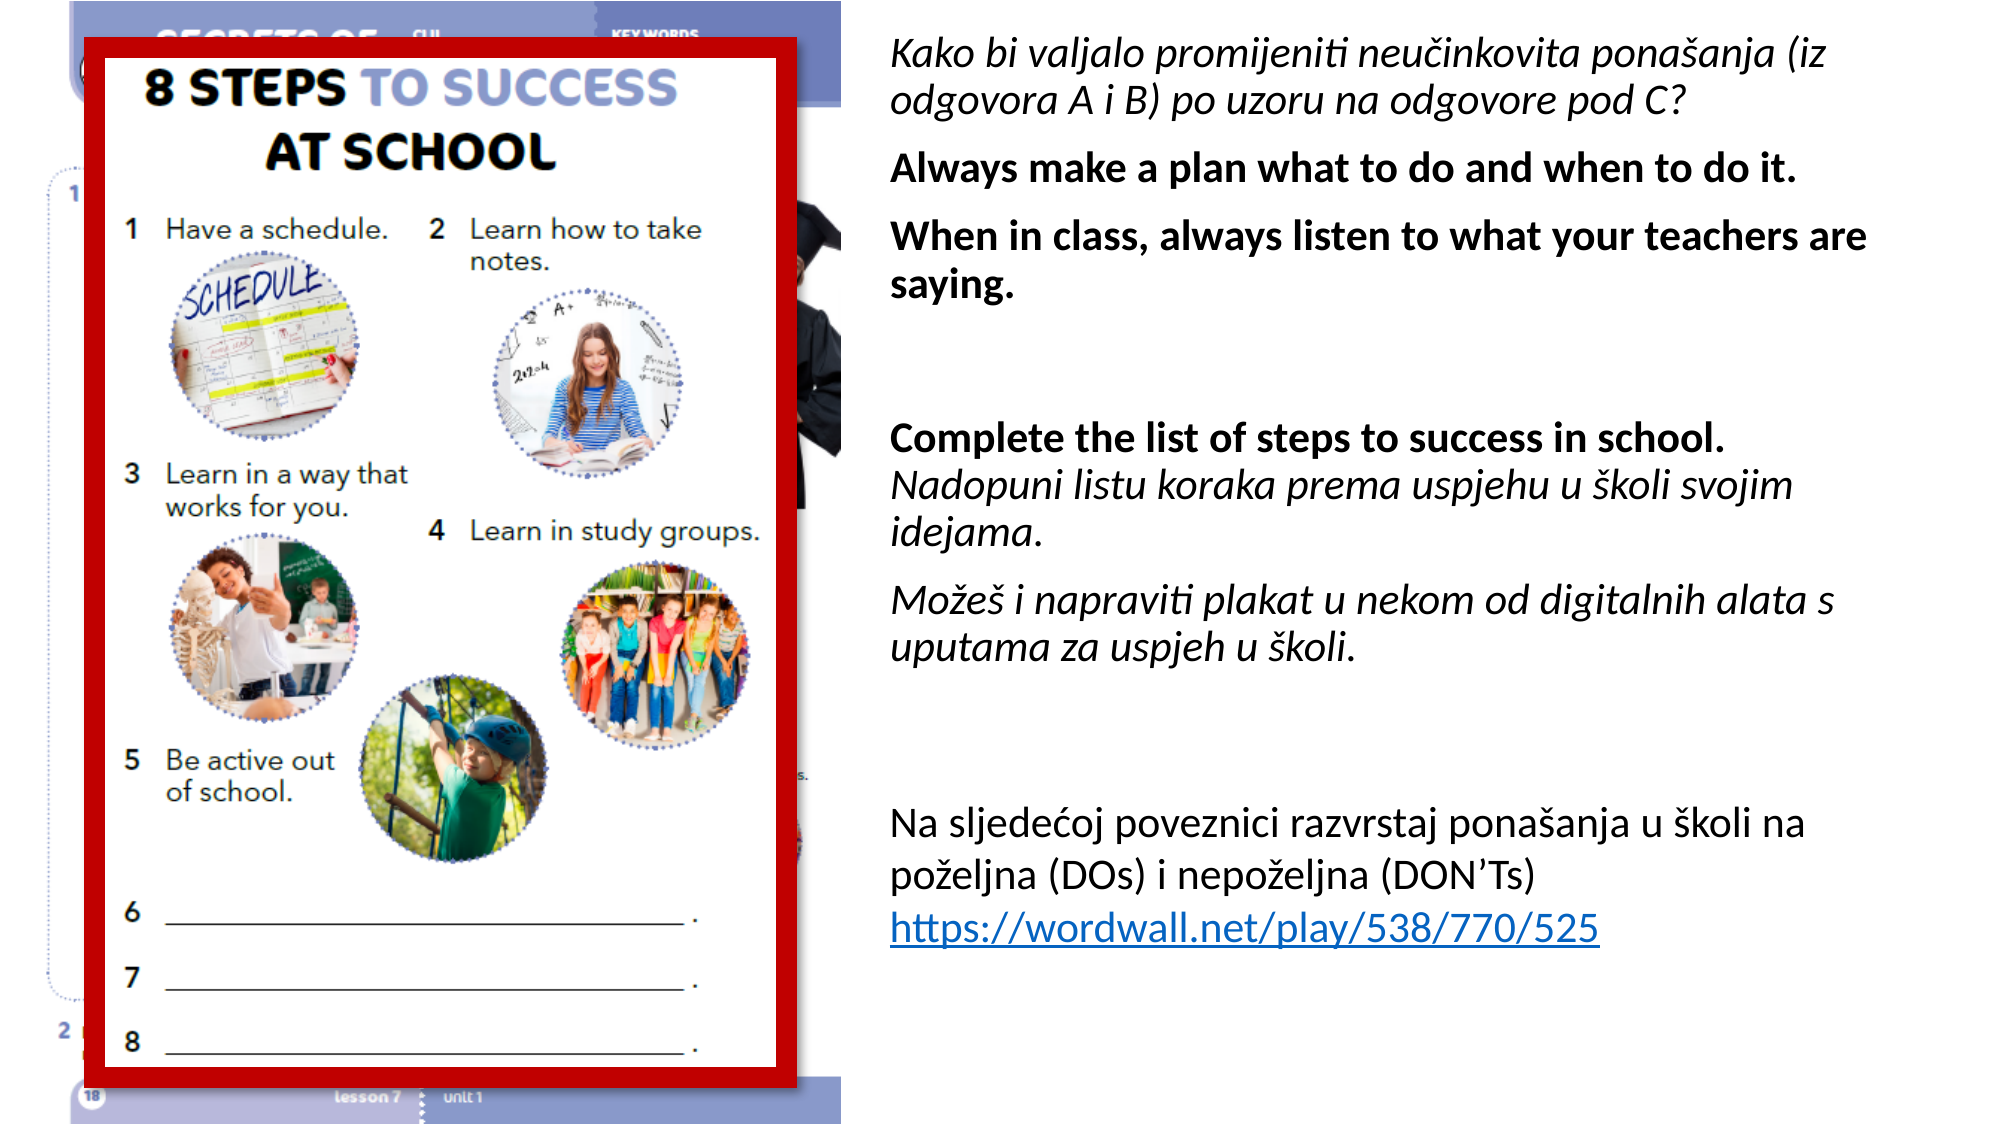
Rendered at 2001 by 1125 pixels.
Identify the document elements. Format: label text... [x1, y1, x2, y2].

picture [1, 1, 841, 1124]
text_box Kako bi valjalo promijeniti neučinkovita ponašanja (iz odgovora A i B) po uzoru na odgovore pod C? Always make a plan what to do and when to do it. When in class, always listen to what your teachers are saying. [874, 22, 1961, 406]
text_box Na sljedećoj poveznici razvrstaj ponašanja u školi na poželjna (DOs) i nepoželjna (DON’Ts) https://wordwall.net/play/538/770/525 [874, 786, 1961, 959]
text_box Complete the list of steps to success in school. Nadopuni listu koraka prema uspjehu u školi svojim idejama. Možeš i napraviti plakat u nekom od digitalnih alata s uputama za uspjeh u školi. [874, 406, 1961, 719]
